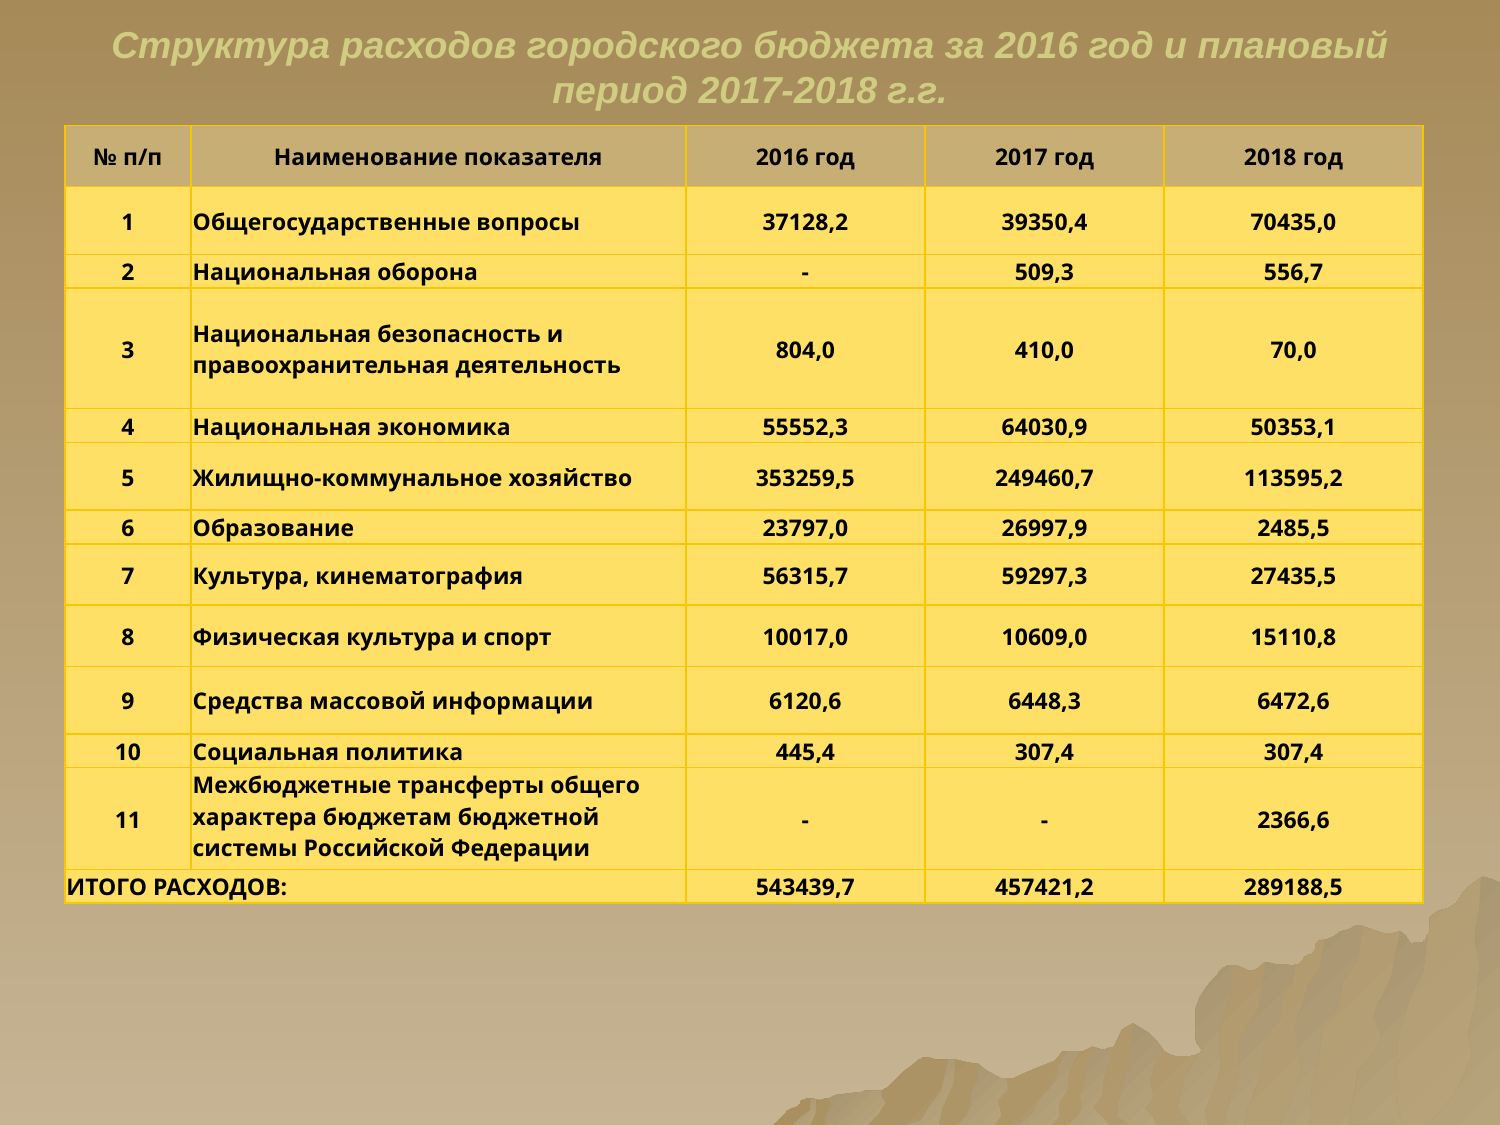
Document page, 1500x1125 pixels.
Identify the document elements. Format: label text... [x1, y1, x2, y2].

table_cell 8 [66, 606, 190, 666]
table_cell 10017,0 [687, 606, 924, 666]
table_header № п/п [66, 126, 190, 186]
table_cell 10 [66, 735, 190, 767]
table_cell 5 [66, 443, 190, 509]
table_cell 6448,3 [926, 667, 1163, 733]
table_cell Межбюджетные трансферты общего характера бюджетам бюджетной системы Российской Федерации [192, 768, 685, 869]
table_cell 11 [66, 768, 190, 869]
table_cell 59297,3 [926, 545, 1163, 604]
table_header 2016 год [687, 126, 924, 186]
table_cell 3 [66, 289, 190, 408]
table_cell 9 [66, 667, 190, 733]
table_cell 457421,2 [926, 870, 1163, 902]
table_cell Культура, кинематография [192, 545, 685, 604]
table_cell 50353,1 [1165, 409, 1422, 442]
table_cell 70435,0 [1165, 187, 1422, 254]
table_cell ИТОГО РАСХОДОВ: [66, 870, 685, 902]
table_cell - [926, 768, 1163, 869]
table_cell 1 [66, 187, 190, 254]
table_cell 55552,3 [687, 409, 924, 442]
title Структура расходов городского бюджета за 2016 год и плановый период 2017-2018 г.г. [74, 18, 1426, 114]
table_cell 556,7 [1165, 255, 1422, 287]
table_cell 113595,2 [1165, 443, 1422, 509]
table_cell 6 [66, 511, 190, 543]
table_cell 509,3 [926, 255, 1163, 287]
table_cell 543439,7 [687, 870, 924, 902]
table_cell - [687, 768, 924, 869]
table_cell - [687, 255, 924, 287]
table_cell 249460,7 [926, 443, 1163, 509]
table_cell 27435,5 [1165, 545, 1422, 604]
table_cell 6472,6 [1165, 667, 1422, 733]
table_cell Национальная оборона [192, 255, 685, 287]
table_cell 23797,0 [687, 511, 924, 543]
table_cell 39350,4 [926, 187, 1163, 254]
table_cell Социальная политика [192, 735, 685, 767]
table_cell 2366,6 [1165, 768, 1422, 869]
table_cell 804,0 [687, 289, 924, 408]
table_header 2017 год [926, 126, 1163, 186]
table_cell 4 [66, 409, 190, 442]
table_cell Жилищно-коммунальное хозяйство [192, 443, 685, 509]
table_cell 410,0 [926, 289, 1163, 408]
table_header 2018 год [1165, 126, 1422, 186]
table_cell 7 [66, 545, 190, 604]
table_cell 2 [66, 255, 190, 287]
table_cell 445,4 [687, 735, 924, 767]
table_cell 15110,8 [1165, 606, 1422, 666]
table_cell 6120,6 [687, 667, 924, 733]
table_cell 353259,5 [687, 443, 924, 509]
table_cell Образование [192, 511, 685, 543]
table_cell 289188,5 [1165, 870, 1422, 902]
table_cell 37128,2 [687, 187, 924, 254]
table_cell 70,0 [1165, 289, 1422, 408]
table_cell Национальная безопасность и правоохранительная деятельность [192, 289, 685, 408]
table_cell 64030,9 [926, 409, 1163, 442]
table_cell 307,4 [926, 735, 1163, 767]
table_cell 26997,9 [926, 511, 1163, 543]
table_cell Физическая культура и спорт [192, 606, 685, 666]
table_cell 2485,5 [1165, 511, 1422, 543]
table_header Наименование показателя [192, 126, 685, 186]
table_cell Средства массовой информации [192, 667, 685, 733]
table_cell 307,4 [1165, 735, 1422, 767]
table_cell 56315,7 [687, 545, 924, 604]
table_cell Общегосударственные вопросы [192, 187, 685, 254]
table_cell 10609,0 [926, 606, 1163, 666]
table_cell Национальная экономика [192, 409, 685, 442]
